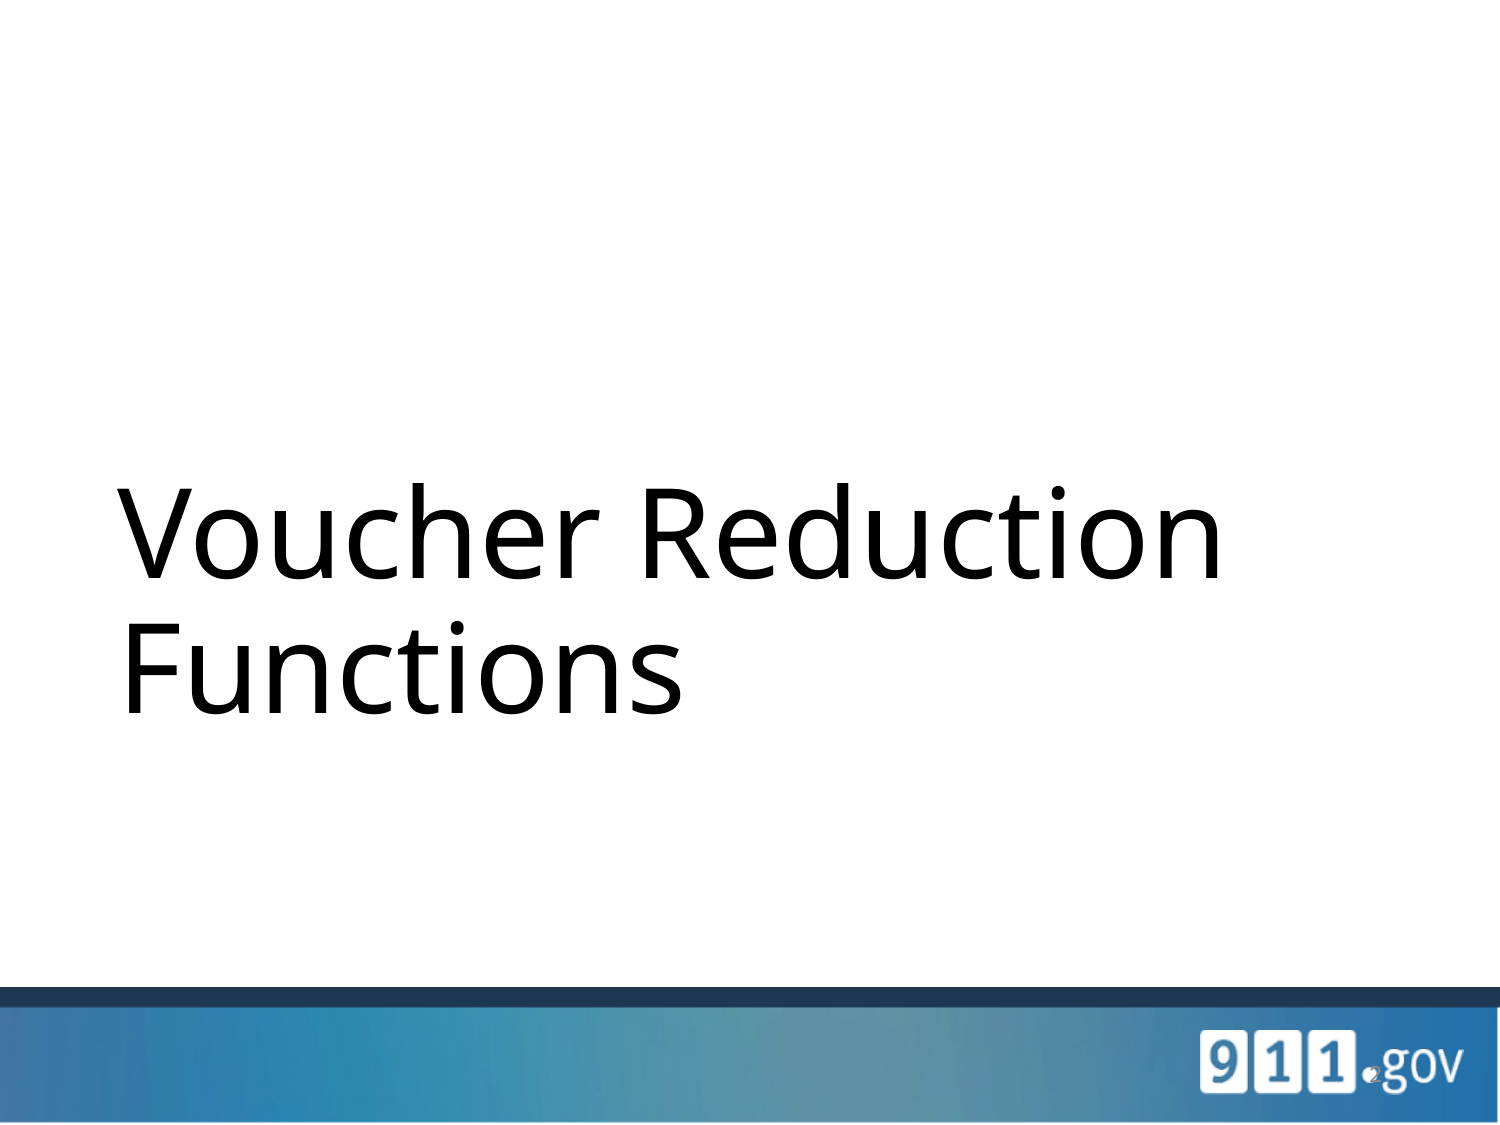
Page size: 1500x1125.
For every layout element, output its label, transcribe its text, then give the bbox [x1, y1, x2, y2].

title Voucher Reduction Functions [102, 280, 1397, 749]
picture [0, 987, 1500, 1125]
slide_number 2 [1059, 1042, 1397, 1103]
